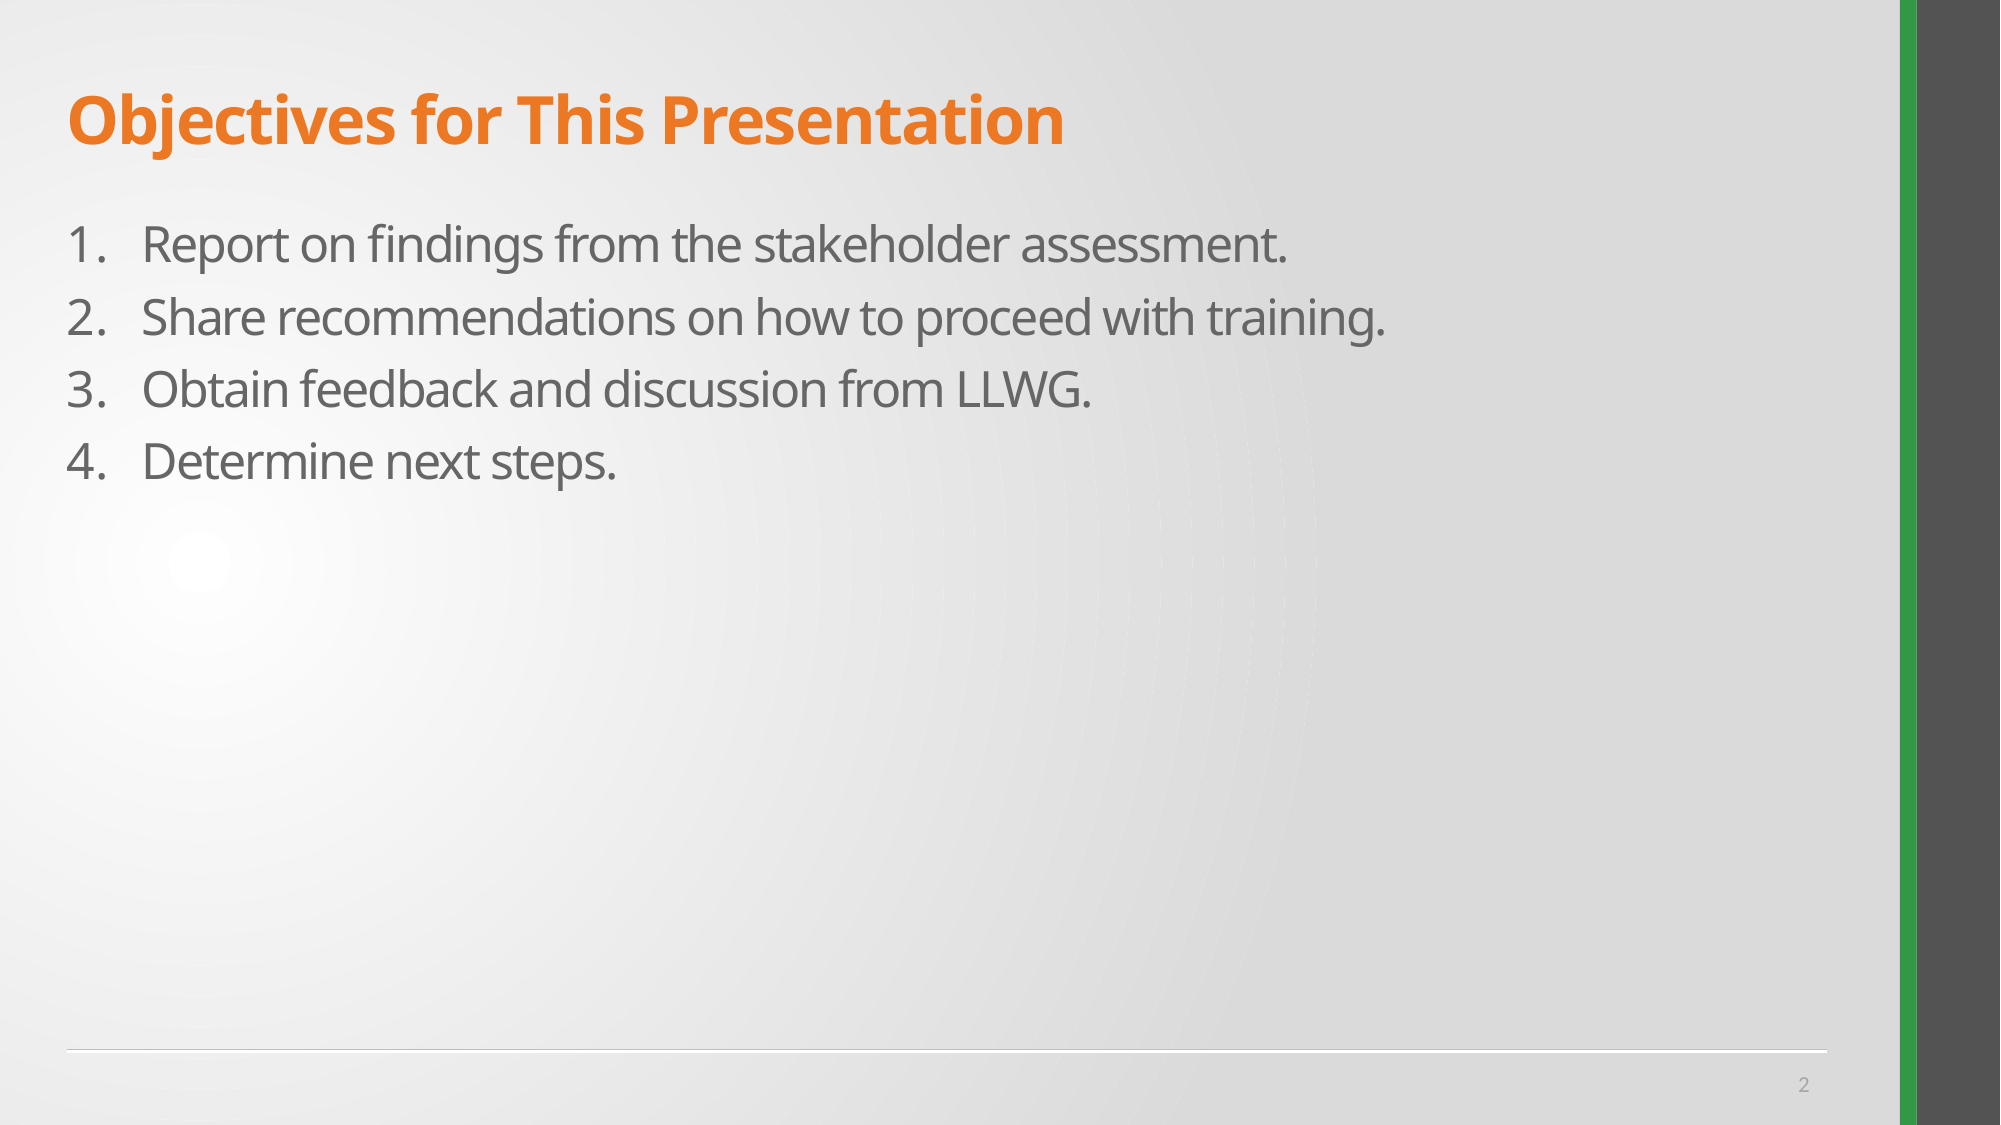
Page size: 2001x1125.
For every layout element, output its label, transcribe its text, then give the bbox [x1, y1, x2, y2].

title Objectives for This Presentation [66, 87, 1734, 212]
list Report on findings from the stakeholder assessment. Share recommendations on how to proceed with training. Obtain feedback and discussion from LLWG. Determine next steps. [66, 212, 1734, 1038]
